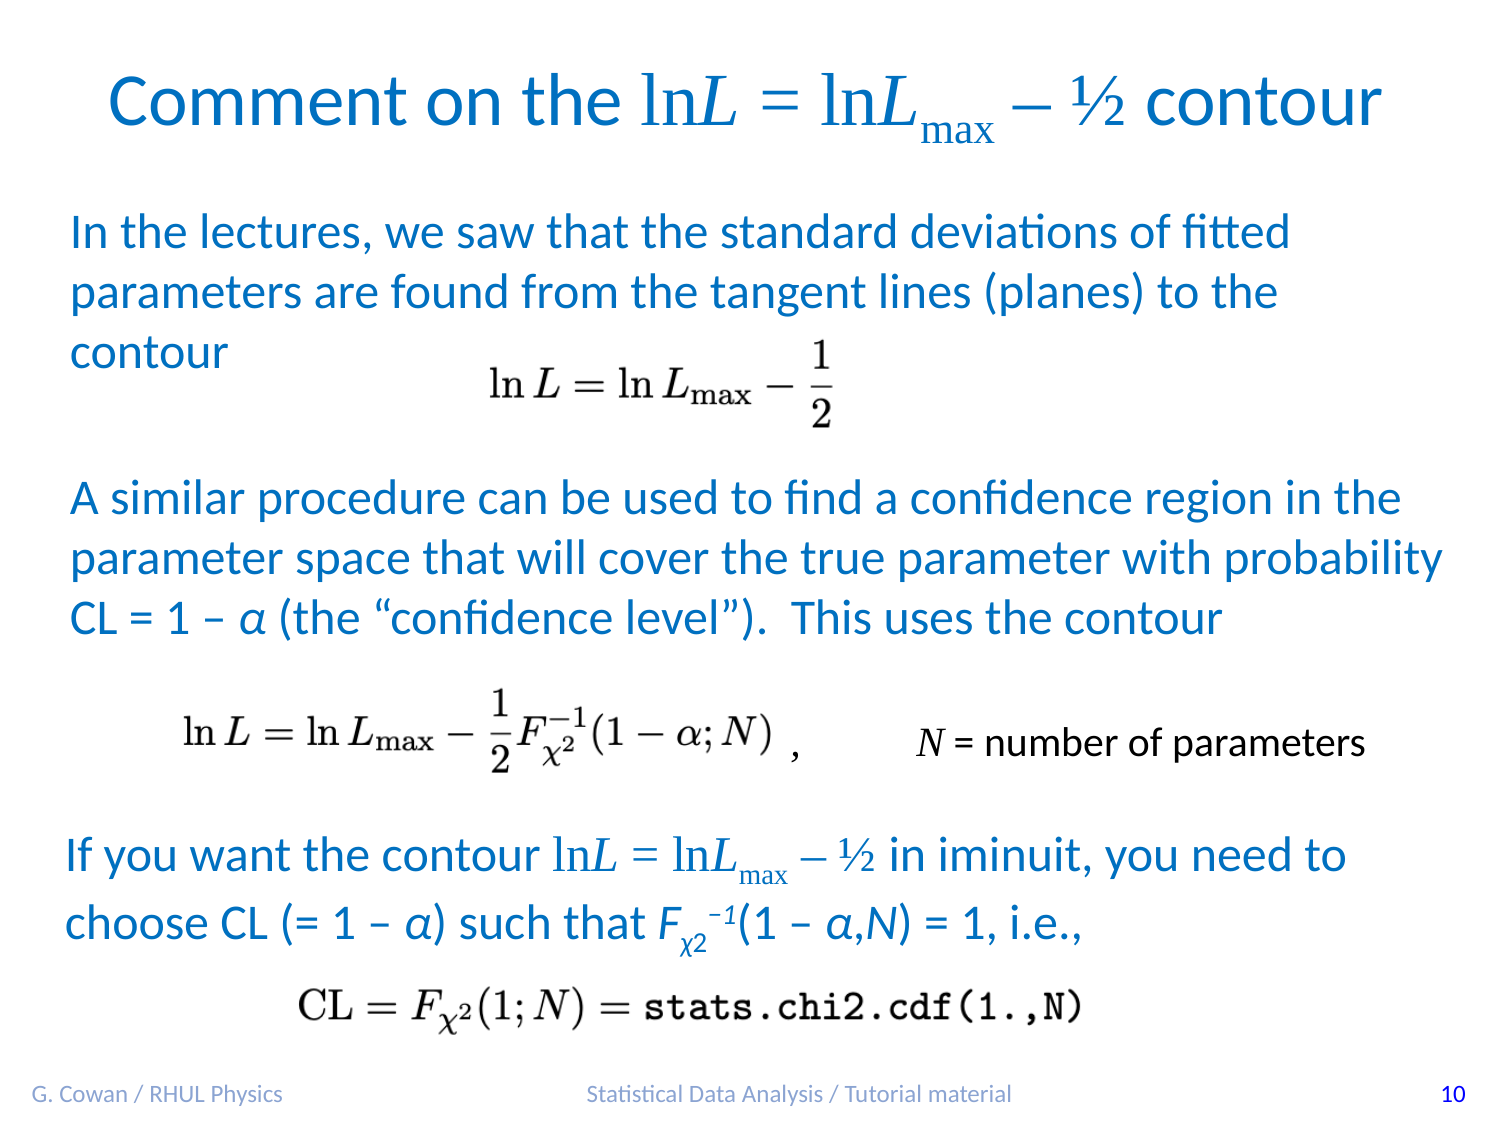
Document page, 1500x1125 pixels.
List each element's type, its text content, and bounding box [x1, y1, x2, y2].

text_box If you want the contour lnL = lnLmax – ½ in iminuit, you need to choose CL (= 1 – α) such that Fχ2−1(1 – α,N) = 1, i.e., [50, 814, 1367, 966]
slide_number G. Cowan / RHUL Physics [16, 1062, 338, 1123]
text_box , N = number of parameters [796, 707, 1382, 772]
text_box In the lectures, we saw that the standard deviations of fitted parameters are found from the tangent lines (planes) to the contour [55, 190, 1447, 386]
footer Statistical Data Analysis / Tutorial material [338, 1062, 1262, 1123]
picture [468, 330, 868, 444]
text_box A similar procedure can be used to find a confidence region in the parameter space that will cover the true parameter with probability CL = 1 – α (the “confidence level”). This uses the contour [55, 457, 1468, 652]
picture [167, 677, 791, 796]
slide_number 10 [1262, 1062, 1481, 1123]
text_box Comment on the lnL = lnLmax – ½ contour [93, 42, 1400, 160]
picture [285, 963, 1103, 1047]
